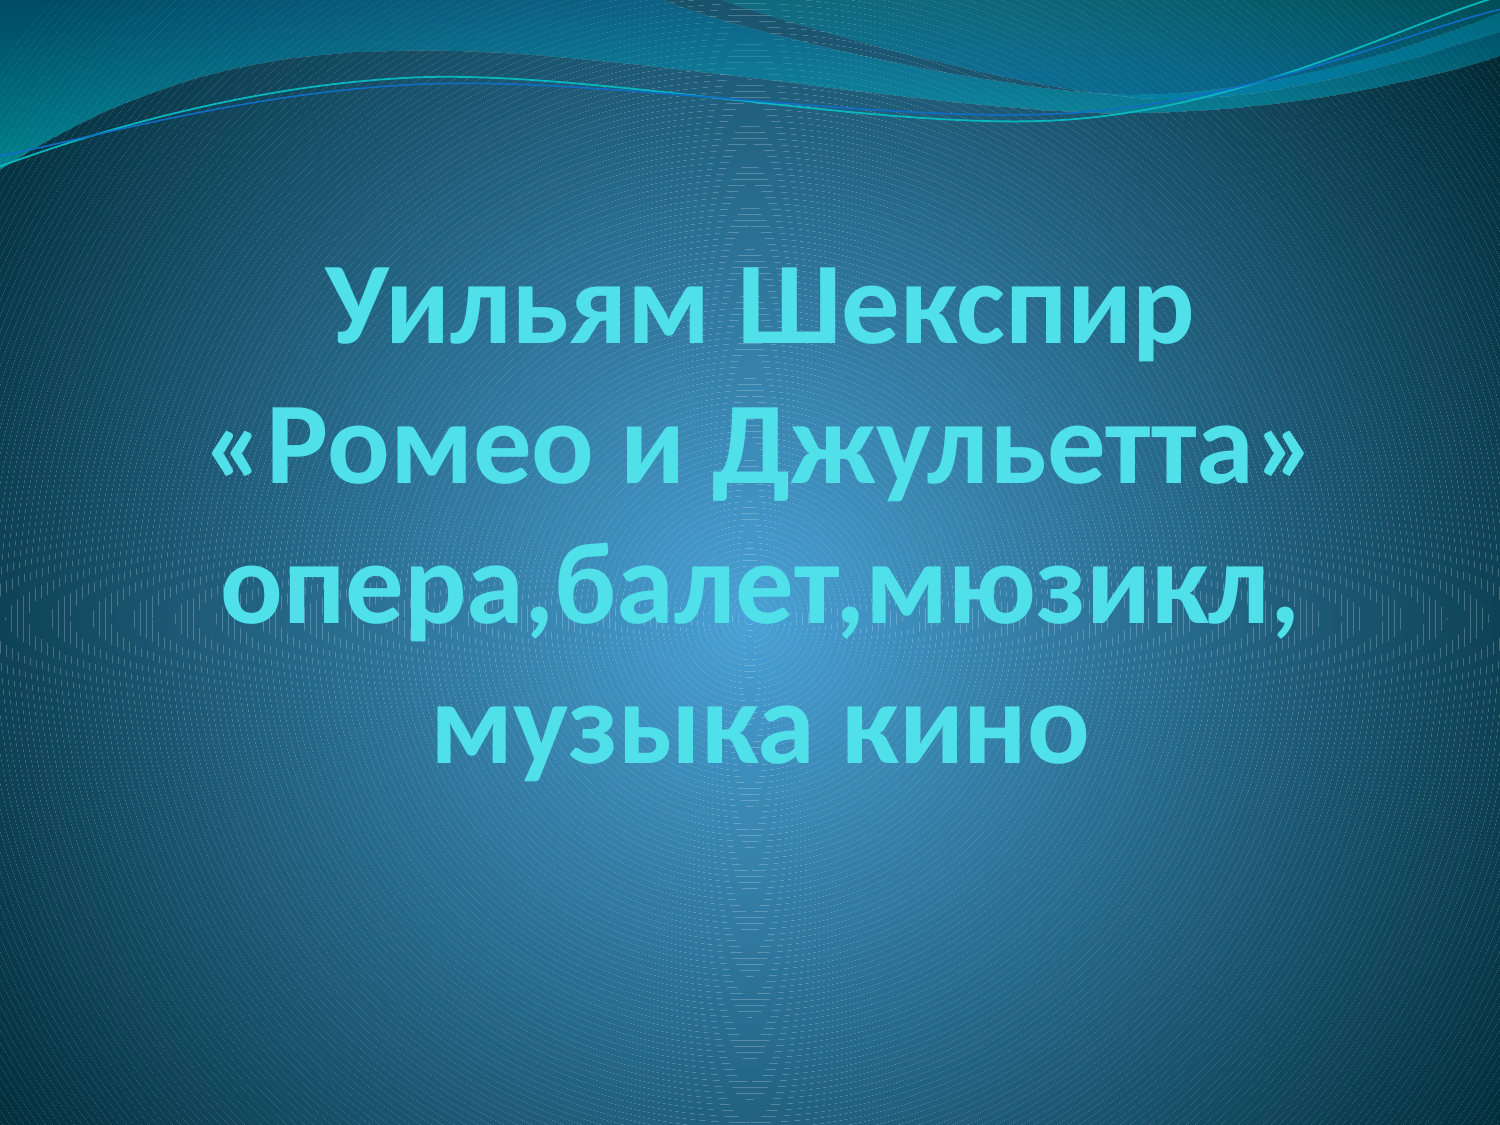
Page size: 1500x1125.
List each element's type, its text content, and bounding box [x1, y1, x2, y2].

title Уильям Шекспир «Ромео и Джульетта» опера,балет,мюзикл, музыка кино [112, 78, 1413, 787]
